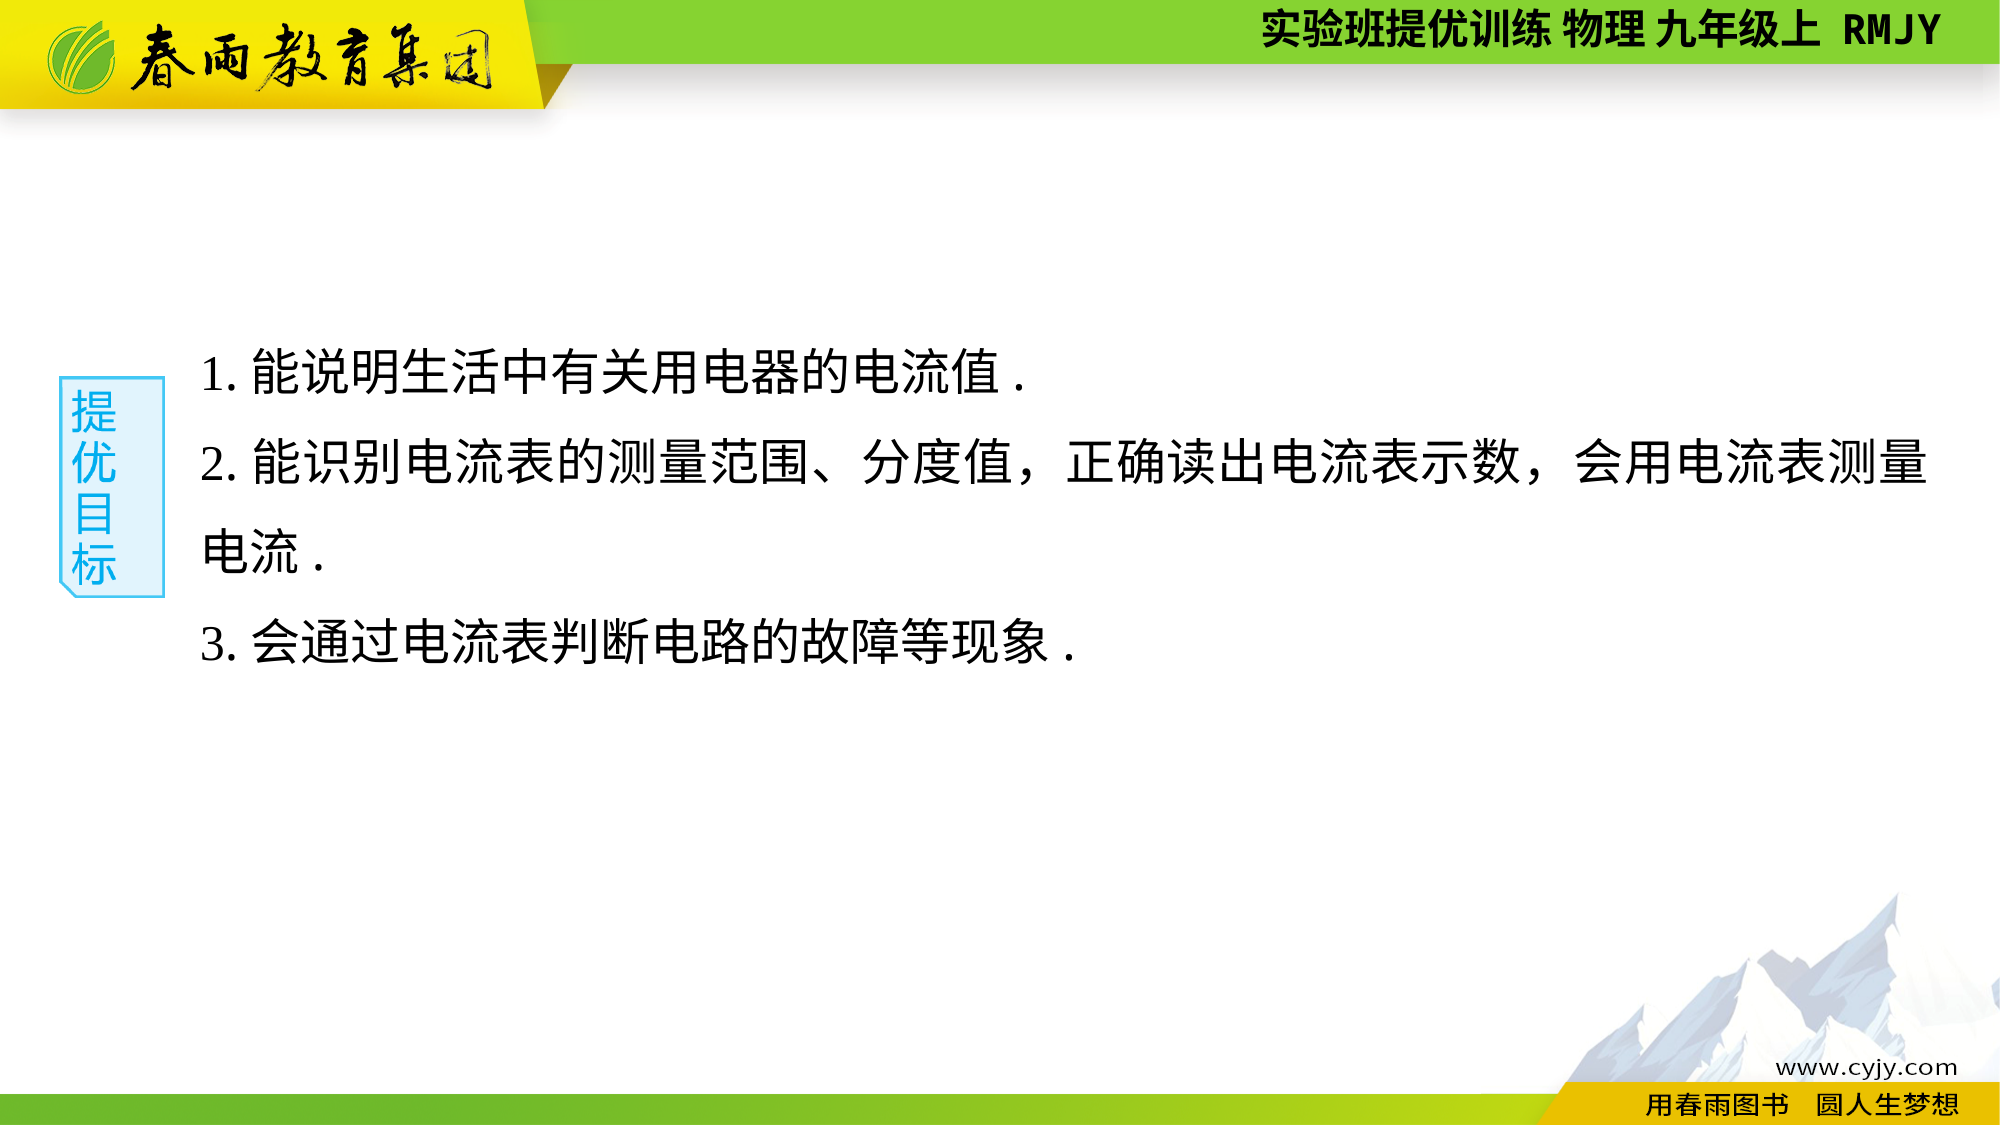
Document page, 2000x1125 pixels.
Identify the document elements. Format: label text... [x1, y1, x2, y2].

picture [0, 0, 2000, 1125]
list 1.能说明生活中有关用电器的电流值. 2.能识别电流表的测量范围、分度值，正确读出电流表示数，会用电流表测量电流. 3.会通过电流表判断电路的故障等现象. [184, 302, 1944, 670]
